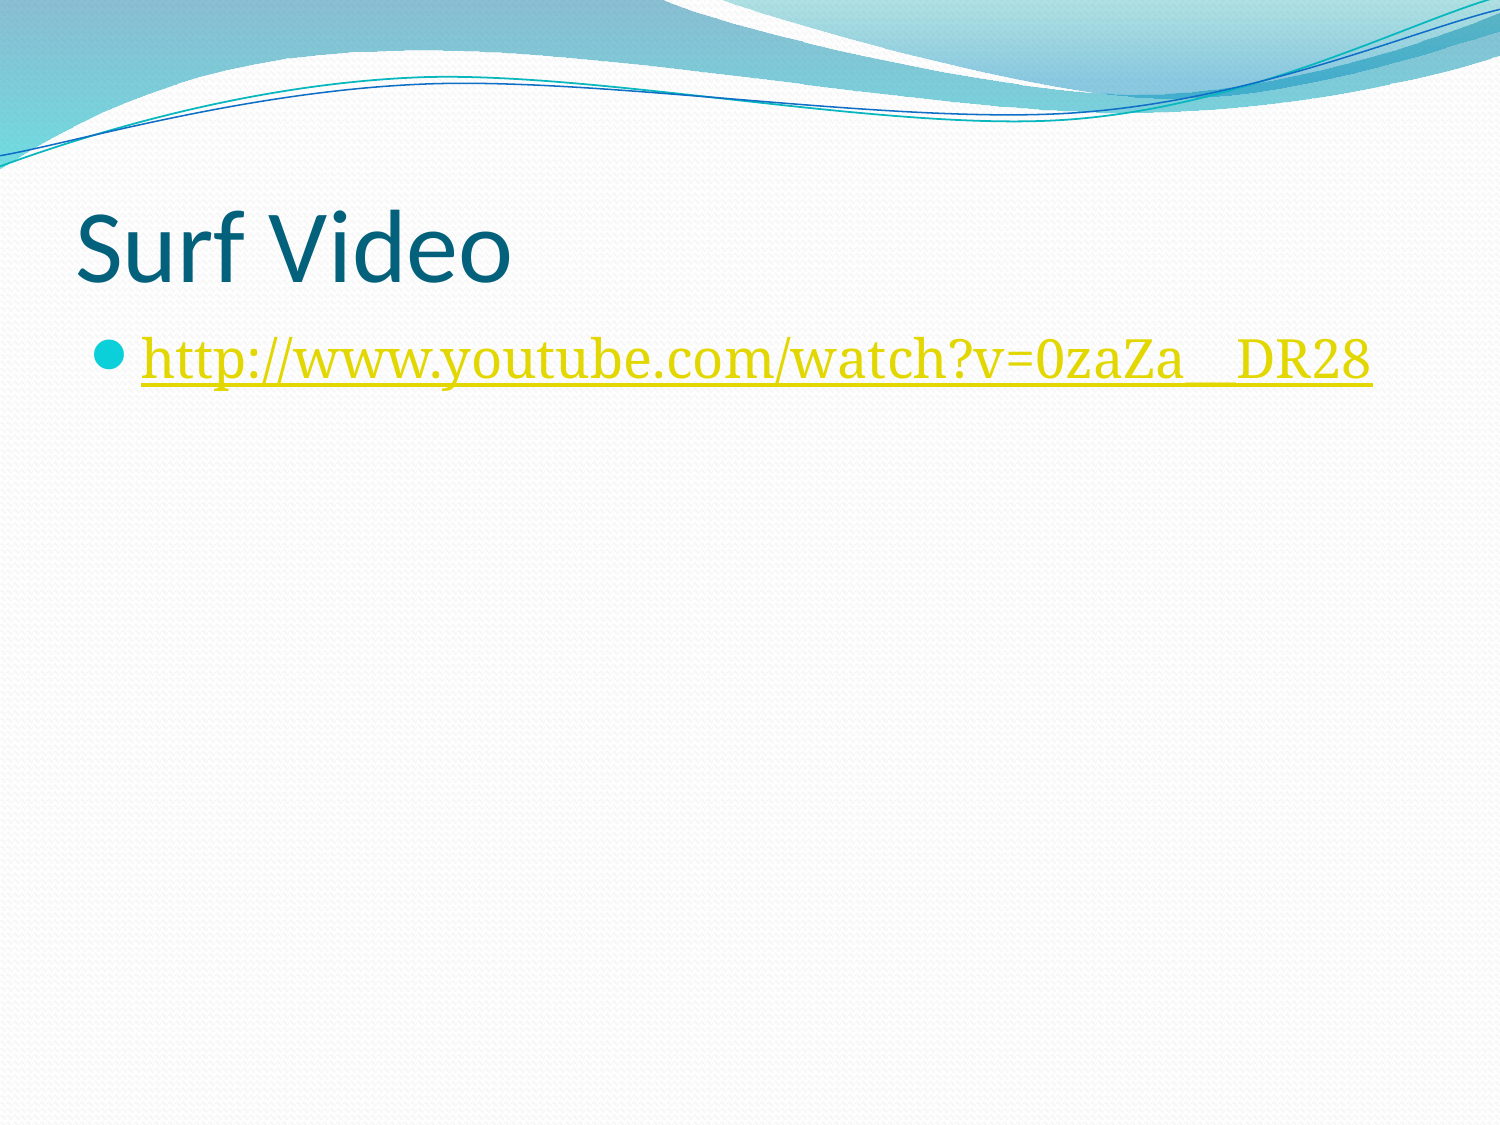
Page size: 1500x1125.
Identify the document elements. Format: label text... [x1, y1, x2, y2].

list http://www.youtube.com/watch?v=0zaZa__DR28 [75, 317, 1425, 1038]
title Surf Video [75, 115, 1425, 303]
